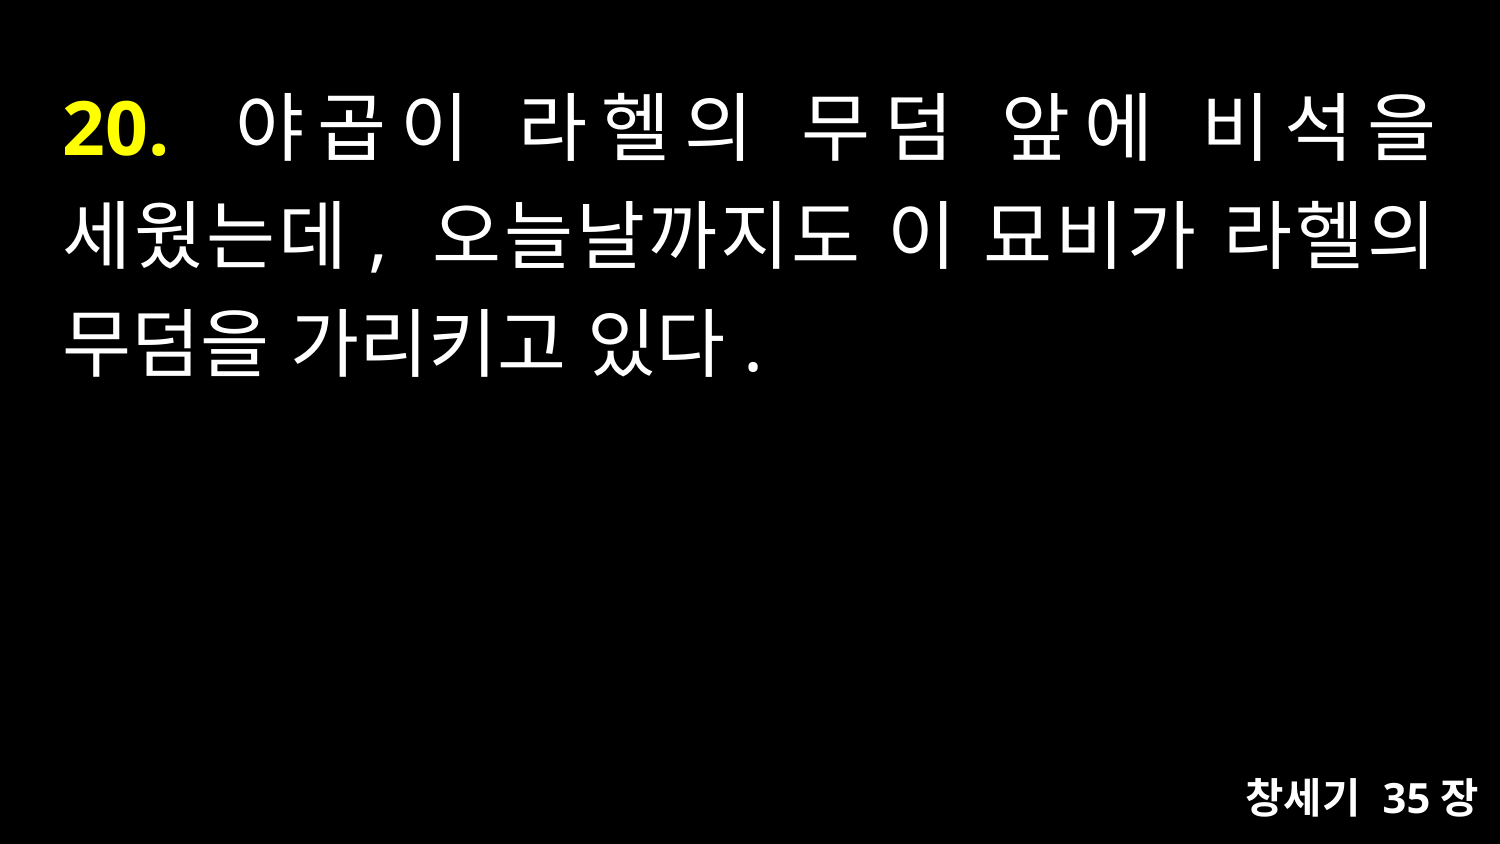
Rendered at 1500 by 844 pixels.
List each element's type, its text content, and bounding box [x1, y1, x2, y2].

subtitle 창세기 35장 [916, 770, 1500, 844]
title 20. 야곱이 라헬의 무덤 앞에 비석을 세웠는데, 오늘날까지도 이 묘비가 라헬의 무덤을 가리키고 있다. [0, 0, 1500, 844]
